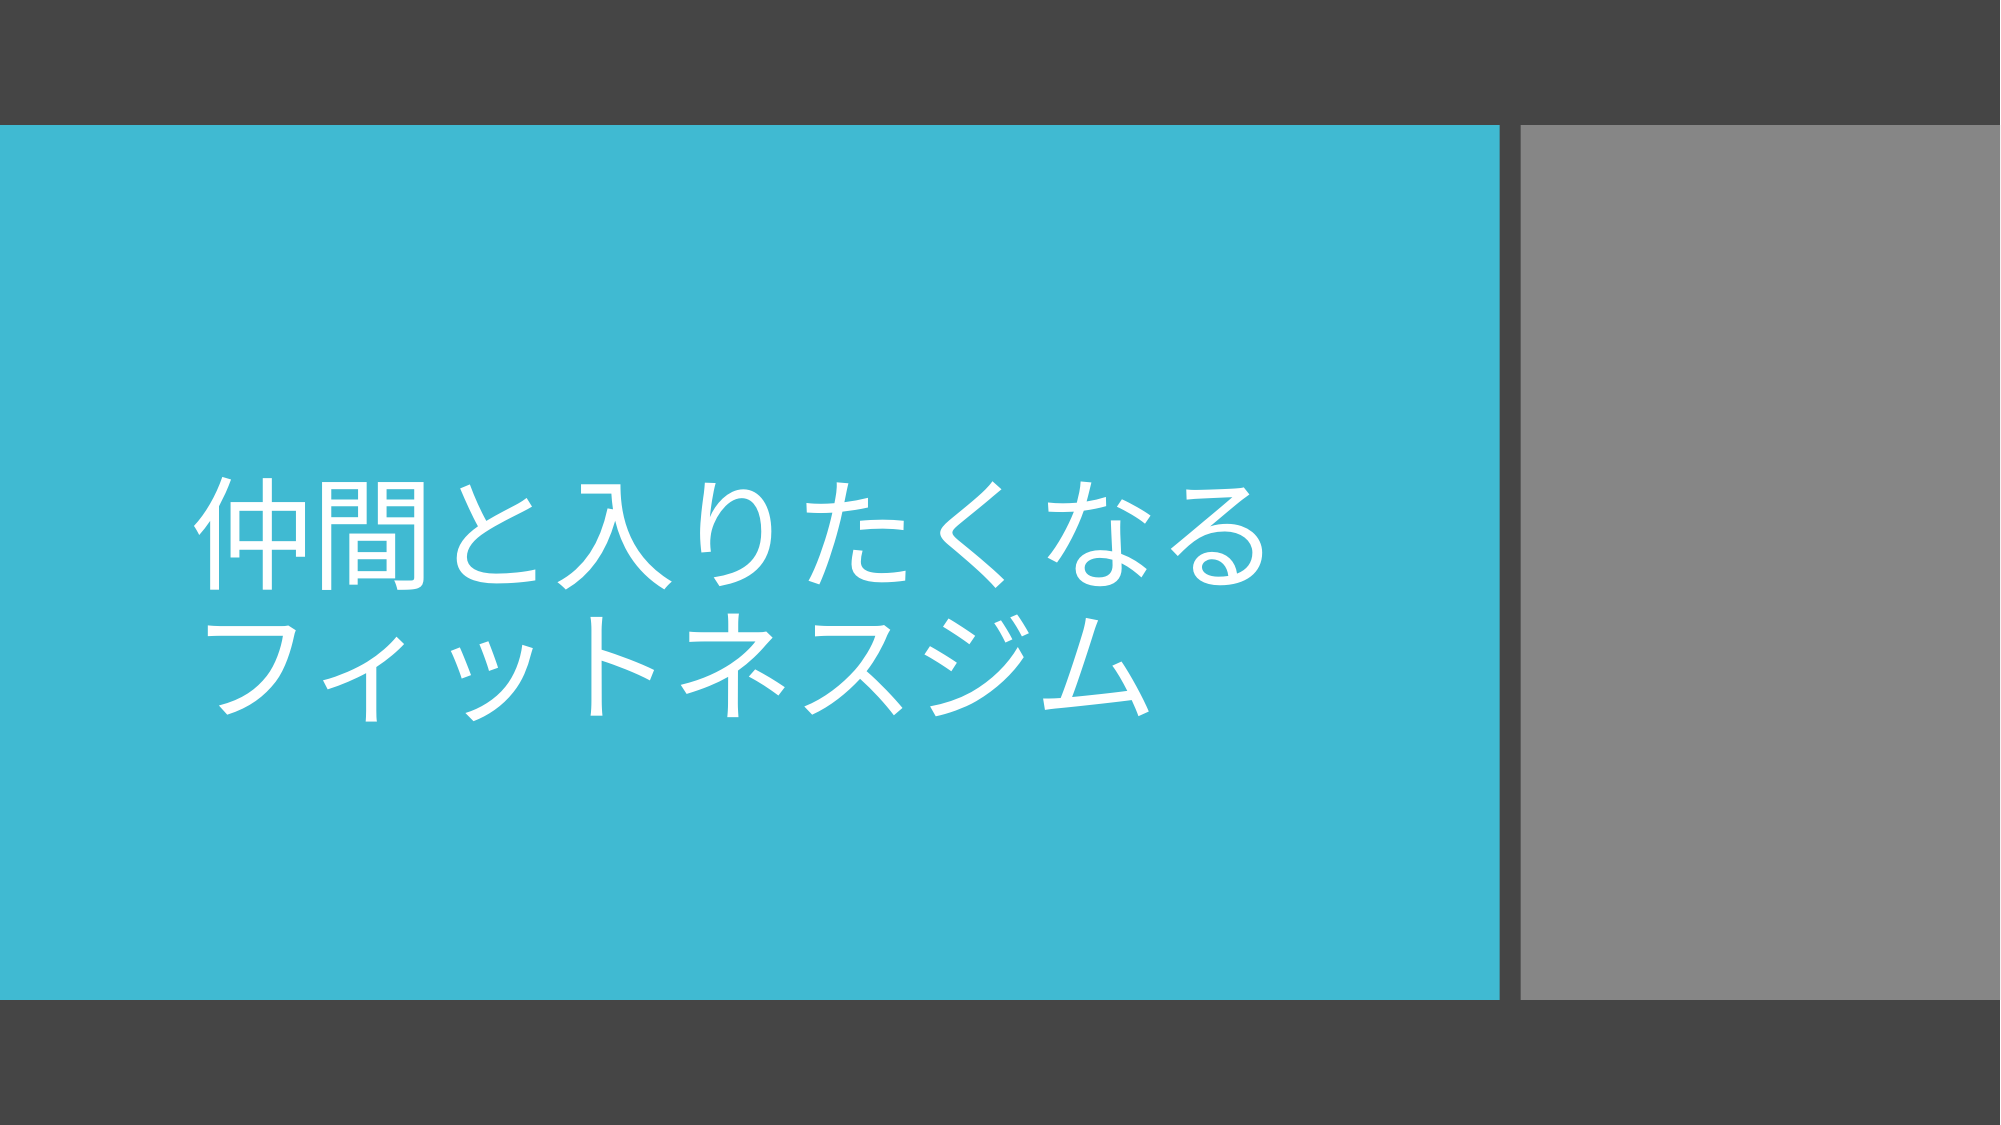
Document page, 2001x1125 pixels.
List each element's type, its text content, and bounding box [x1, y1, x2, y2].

title 仲間と入りたくなるフィットネスジム [175, 213, 1376, 747]
